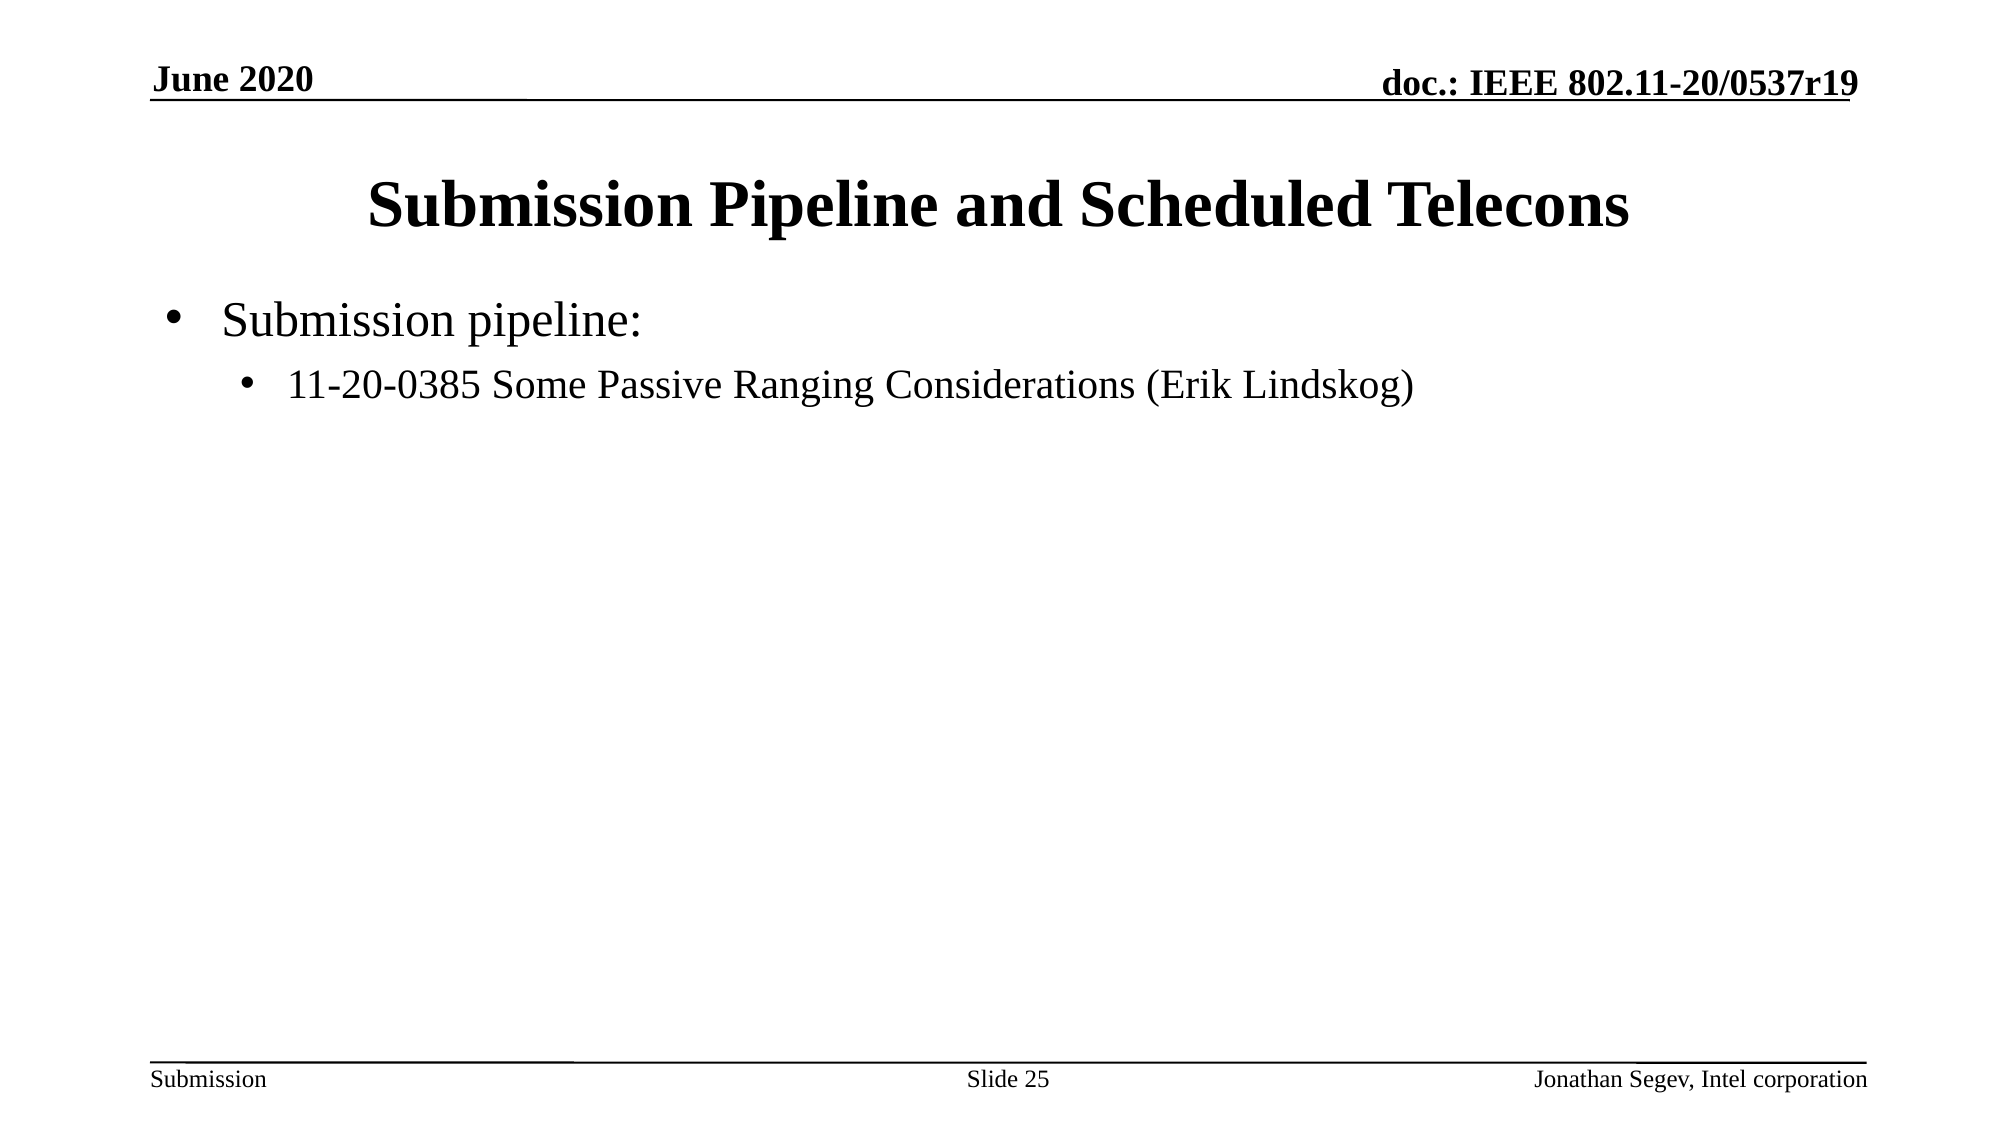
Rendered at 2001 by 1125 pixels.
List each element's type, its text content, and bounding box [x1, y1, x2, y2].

list Submission pipeline: 11-20-0385 Some Passive Ranging Considerations (Erik Lindskog) [149, 278, 1850, 670]
slide_number Slide 25 [950, 1061, 1067, 1123]
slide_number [152, 54, 563, 100]
footer Jonathan Segev, Intel corporation [1171, 1061, 1869, 1093]
title Submission Pipeline and Scheduled Telecons [149, 112, 1850, 278]
